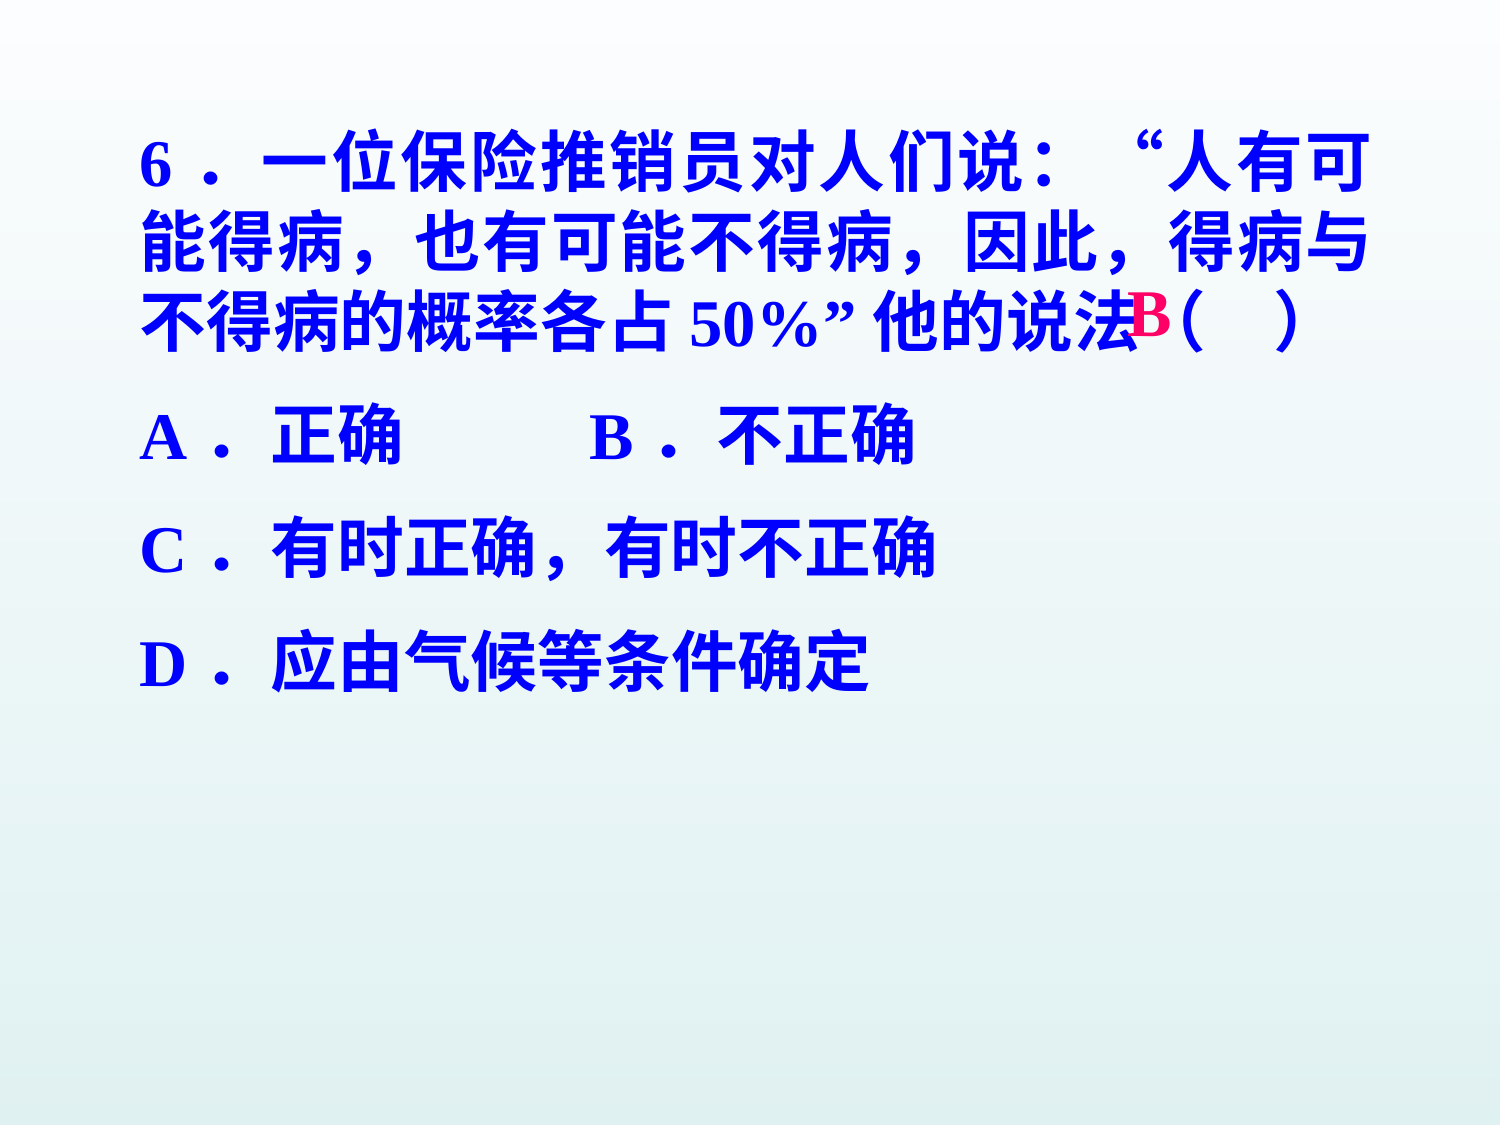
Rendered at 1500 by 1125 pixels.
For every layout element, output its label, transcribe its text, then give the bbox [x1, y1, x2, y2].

text_box 6．一位保险推销员对人们说：“人有可能得病，也有可能不得病，因此，得病与不得病的概率各占50%”他的说法（ ） A．正确 B．不正确 C．有时正确，有时不正确 D．应由气候等条件确定 [124, 112, 1388, 821]
text_box B [999, 262, 1300, 358]
